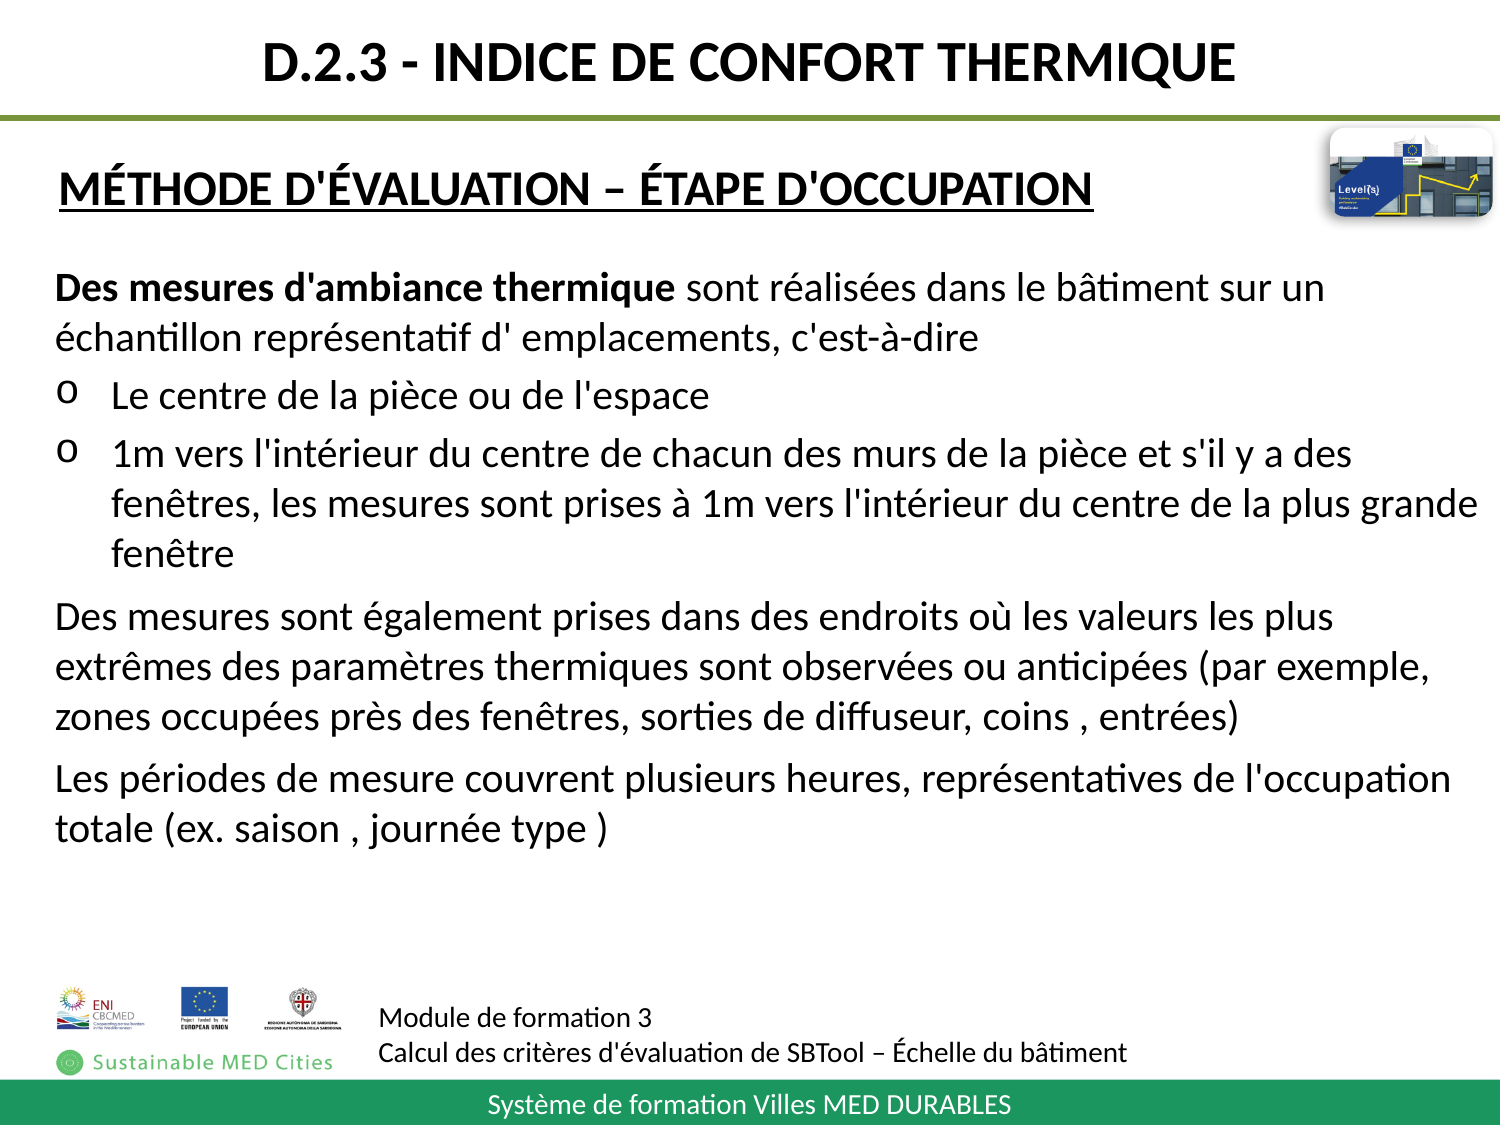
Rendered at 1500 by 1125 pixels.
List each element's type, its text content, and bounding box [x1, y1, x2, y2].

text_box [0, 972, 1500, 1125]
title D.2.3 - INDICE DE CONFORT THERMIQUE [0, 0, 1500, 117]
text_box MÉTHODE D'ÉVALUATION – ÉTAPE D'OCCUPATION [43, 147, 1331, 235]
picture [1329, 127, 1493, 217]
text_box Des mesures d'ambiance thermique sont réalisées dans le bâtiment sur un échantillon représentatif d' emplacements, c'est-à-dire Le centre de la pièce ou de l'espace 1m vers l'intérieur du centre de chacun des murs de la pièce et s'il y a des fenêtres, les mesures sont prises à 1m vers l'intérieur du centre de la plus grande fenêtre Des mesures sont également prises dans des endroits où les valeurs les plus extrêmes des paramètres thermiques sont observées ou anticipées (par exemple, zones occupées près des fenêtres, sorties de diffuseur, coins , entrées) Les périodes de mesure couvrent plusieurs heures, représentatives de l'occupation totale (ex. saison , journée type ) [39, 251, 1500, 494]
